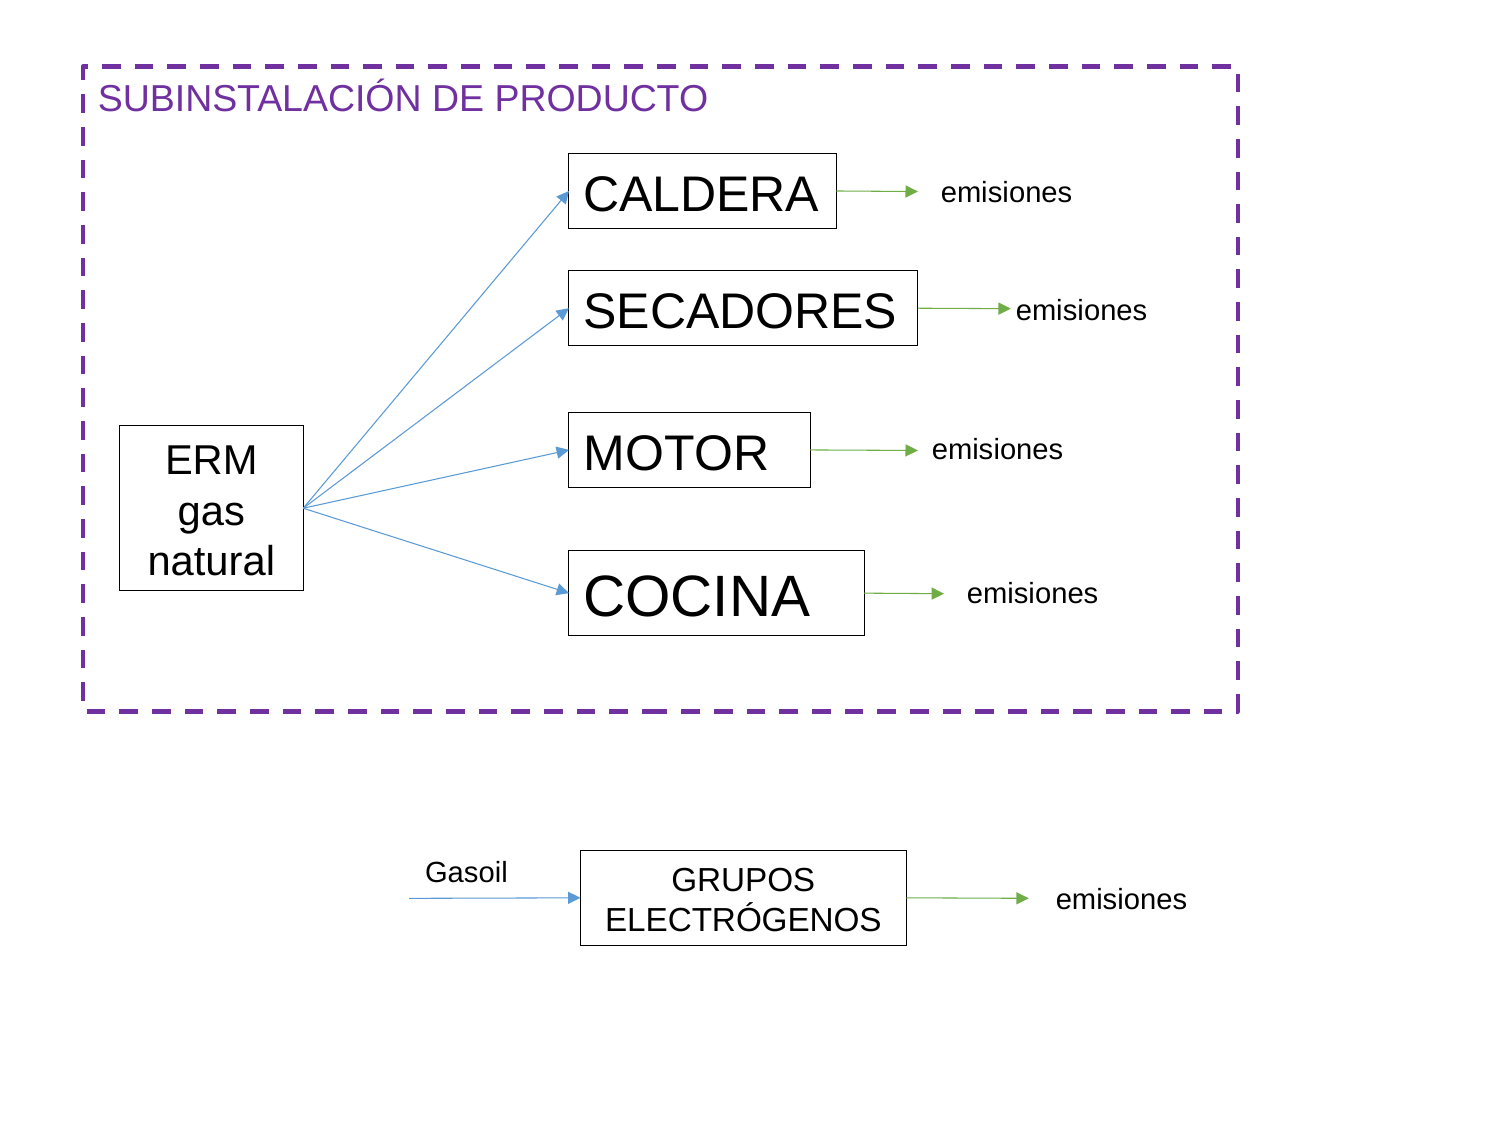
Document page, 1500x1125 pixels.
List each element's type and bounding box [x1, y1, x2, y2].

text_box [83, 66, 1238, 947]
